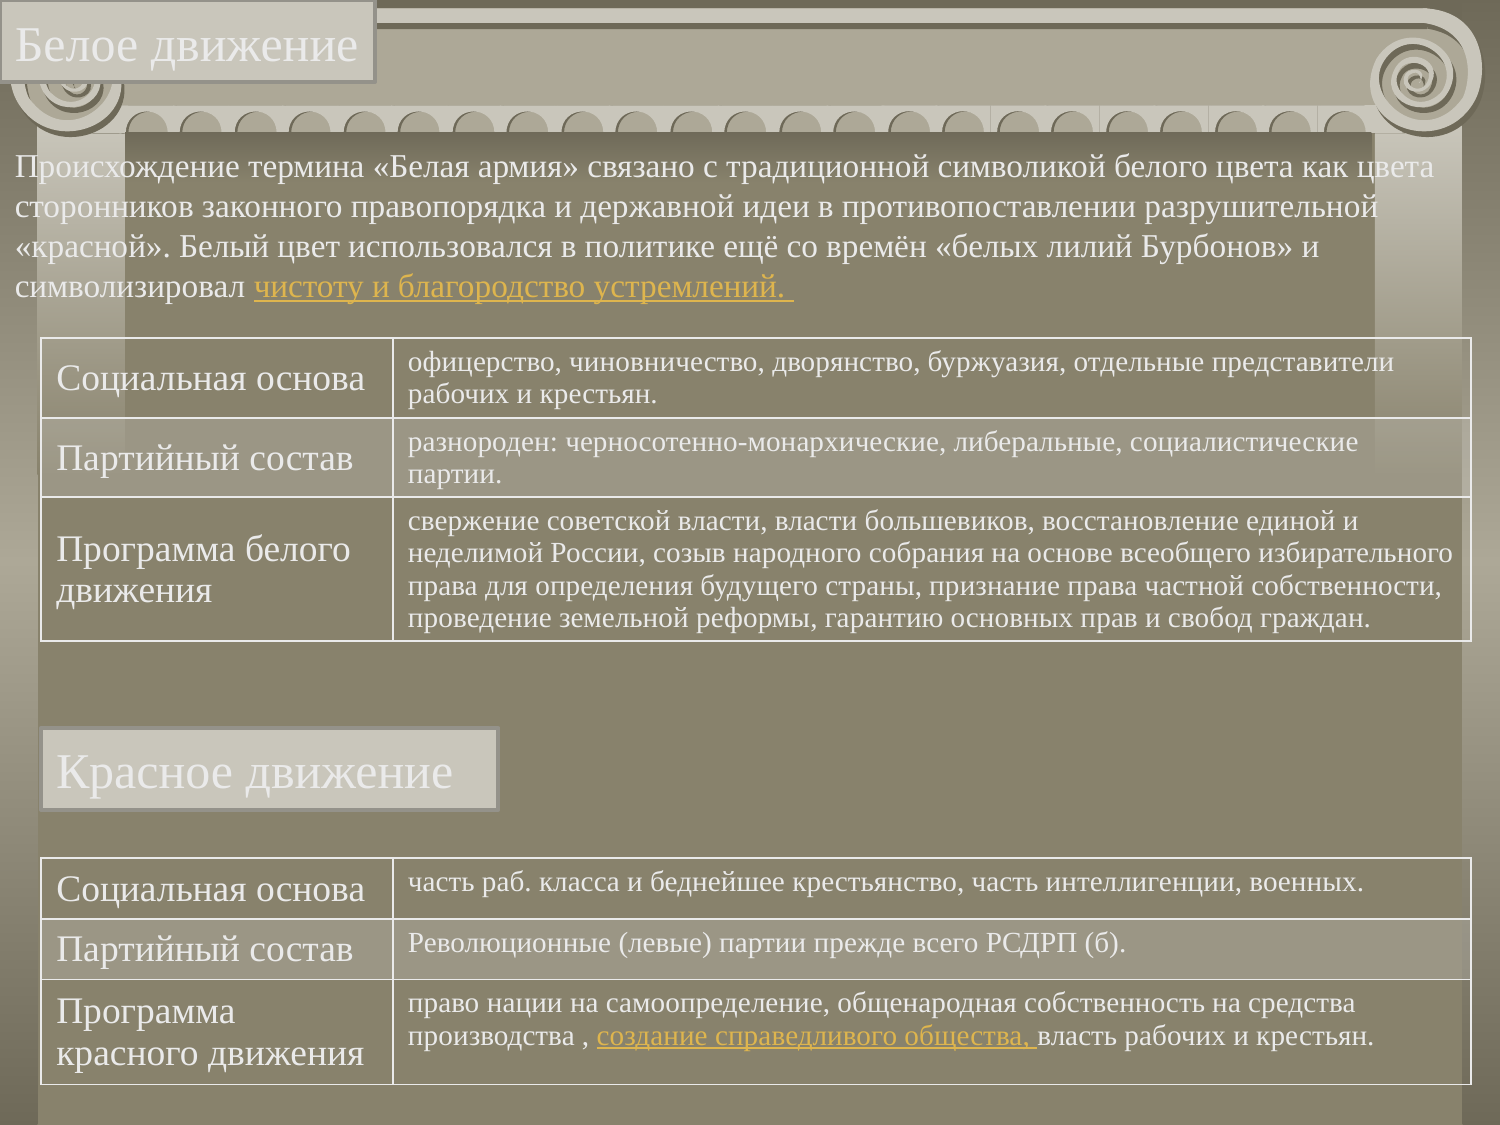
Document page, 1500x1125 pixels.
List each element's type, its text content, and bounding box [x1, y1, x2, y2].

table_header часть раб. класса и беднейшее крестьянство, часть интеллигенции, военных. [394, 859, 1470, 918]
table_cell Партийный состав [42, 419, 392, 496]
table_cell Революционные (левые) партии прежде всего РСДРП (б). [394, 920, 1470, 979]
table_cell право нации на самоопределение, общенародная собственность на средства производства , создание справедливого общества, власть рабочих и крестьян. [394, 980, 1470, 1084]
table_cell Программа белого движения [42, 498, 392, 640]
table_cell Партийный состав [42, 920, 392, 979]
text_box Происхождение термина «Белая армия» связано с традиционной символикой белого цвета как цвета сторонников законного правопорядка и державной идеи в противопоставлении разрушительной «красной». Белый цвет использовался в политике ещё со времён «белых лилий Бурбонов» и символизировал чистоту и благородство устремлений. [0, 137, 1465, 312]
table_header Социальная основа [42, 339, 392, 417]
text_box Белое движение [0, 0, 377, 84]
text_box Красное движение [39, 726, 500, 812]
table_header офицерство, чиновничество, дворянство, буржуазия, отдельные представители рабочих и крестьян. [394, 339, 1470, 417]
table_cell разнороден: черносотенно-монархические, либеральные, социалистические партии. [394, 419, 1470, 496]
table_cell свержение советской власти, власти большевиков, восстановление единой и неделимой России, созыв народного собрания на основе всеобщего избирательного права для определения будущего страны, признание права частной собственности, проведение земельной реформы, гарантию основных прав и свобод граждан. [394, 498, 1470, 640]
table_cell Программа красного движения [42, 980, 392, 1084]
table_header Социальная основа [42, 859, 392, 918]
